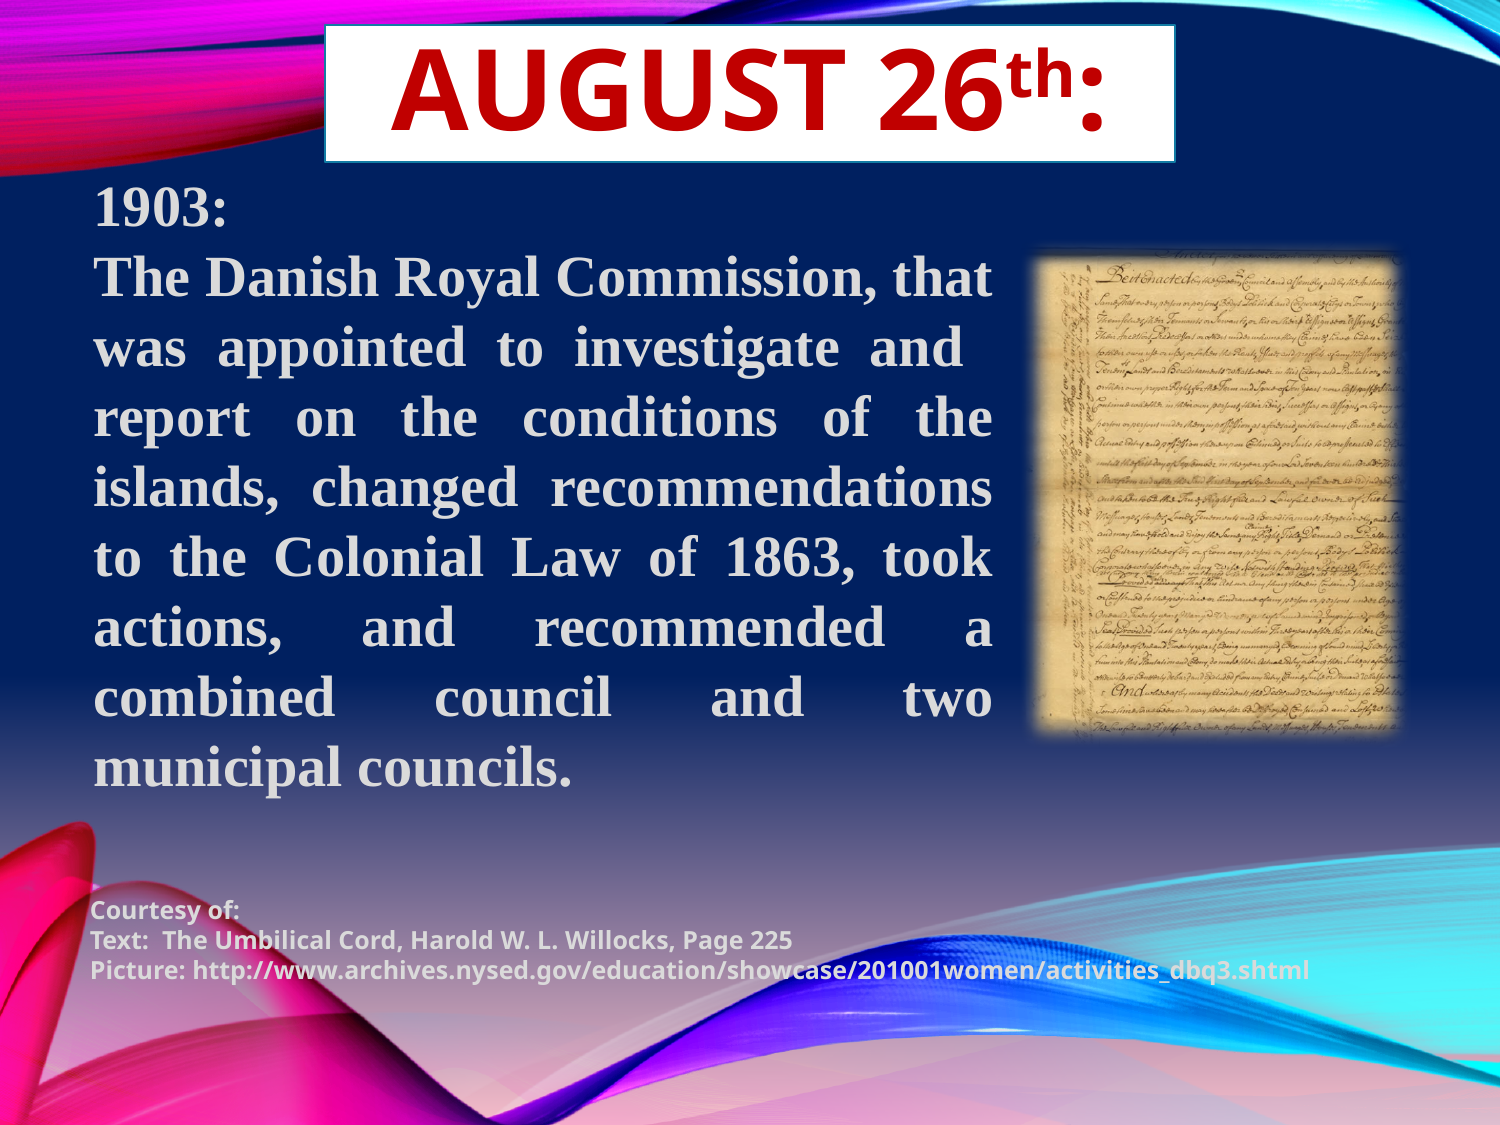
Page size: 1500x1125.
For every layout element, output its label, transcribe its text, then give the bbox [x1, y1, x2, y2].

picture [1018, 237, 1413, 751]
title AUGUST 26th: [324, 24, 1176, 163]
text_box Courtesy of: Text: The Umbilical Cord, Harold W. L. Willocks, Page 225 Picture: http://www.archives.nysed.gov/education/showcase/201001women/activities_dbq3.shtml [74, 887, 1438, 993]
picture [0, 819, 1500, 1125]
picture [0, 0, 1500, 178]
text_box 1903: The Danish Royal Commission, that was appointed to investigate and report on the conditions of the islands, changed recommendations to the Colonial Law of 1863, took actions, and recommended a combined council and two municipal councils. [87, 162, 1000, 788]
